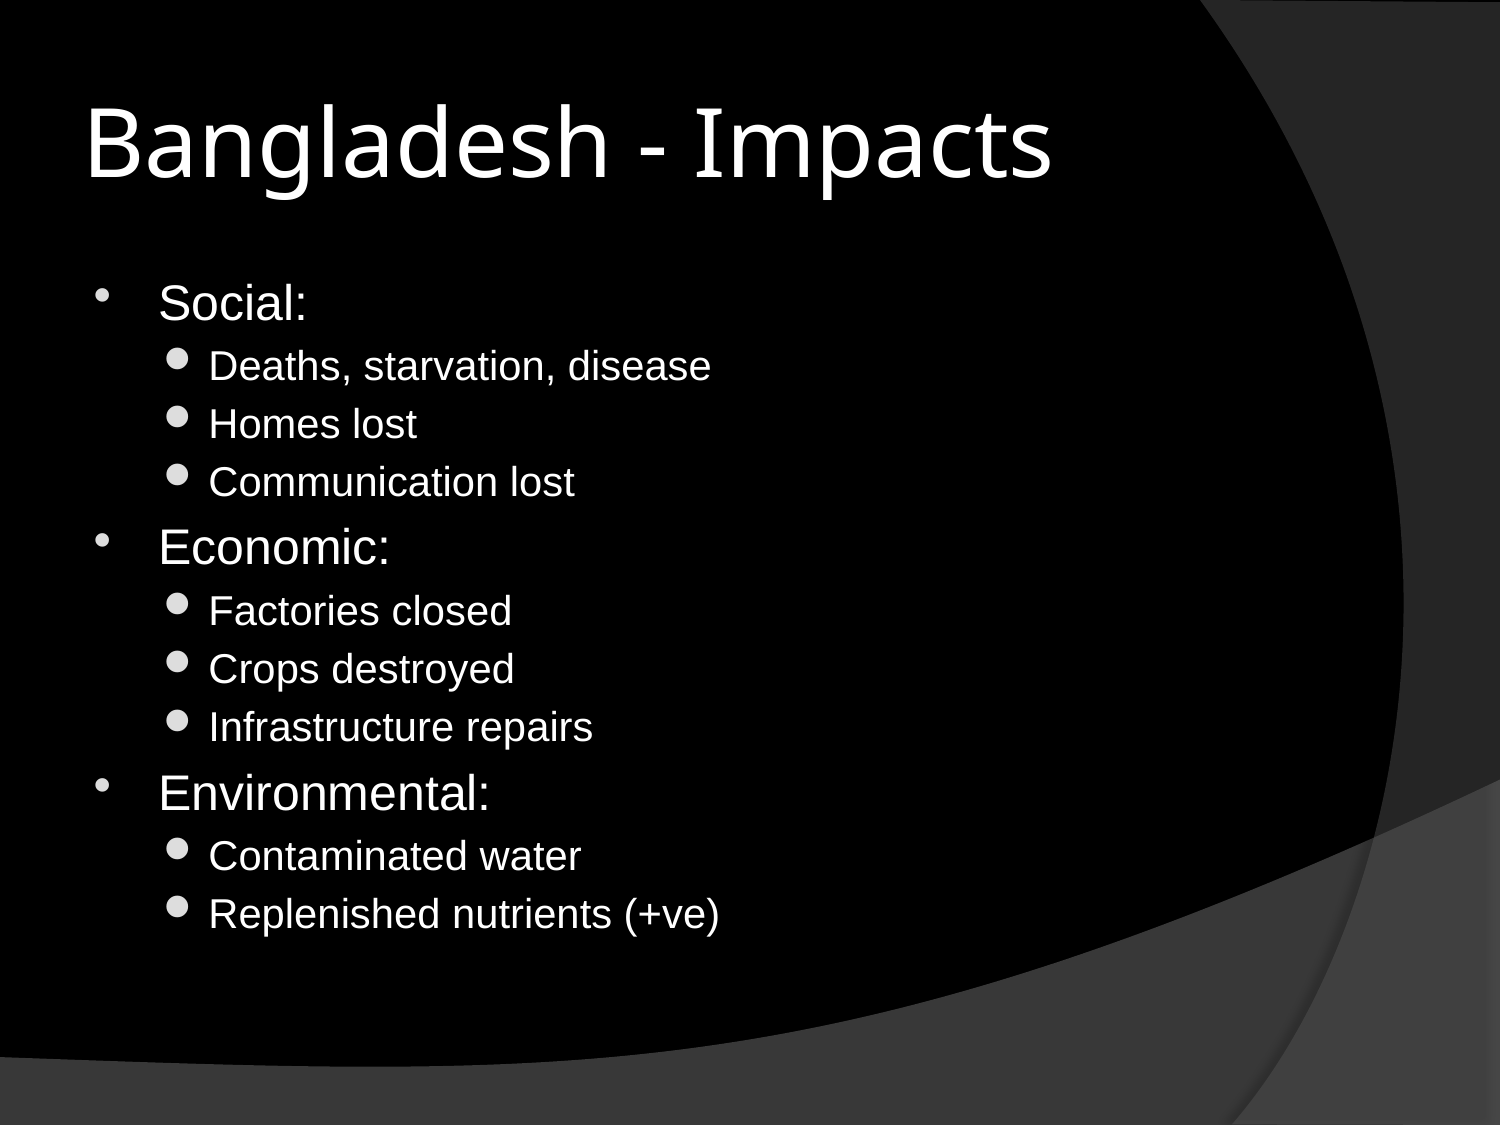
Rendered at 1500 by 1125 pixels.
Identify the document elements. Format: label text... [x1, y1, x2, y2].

list Social: Deaths, starvation, disease Homes lost Communication lost Economic: Factories closed Crops destroyed Infrastructure repairs Environmental: Contaminated water Replenished nutrients (+ve) [75, 262, 1300, 1005]
title Bangladesh - Impacts [75, 45, 1300, 233]
